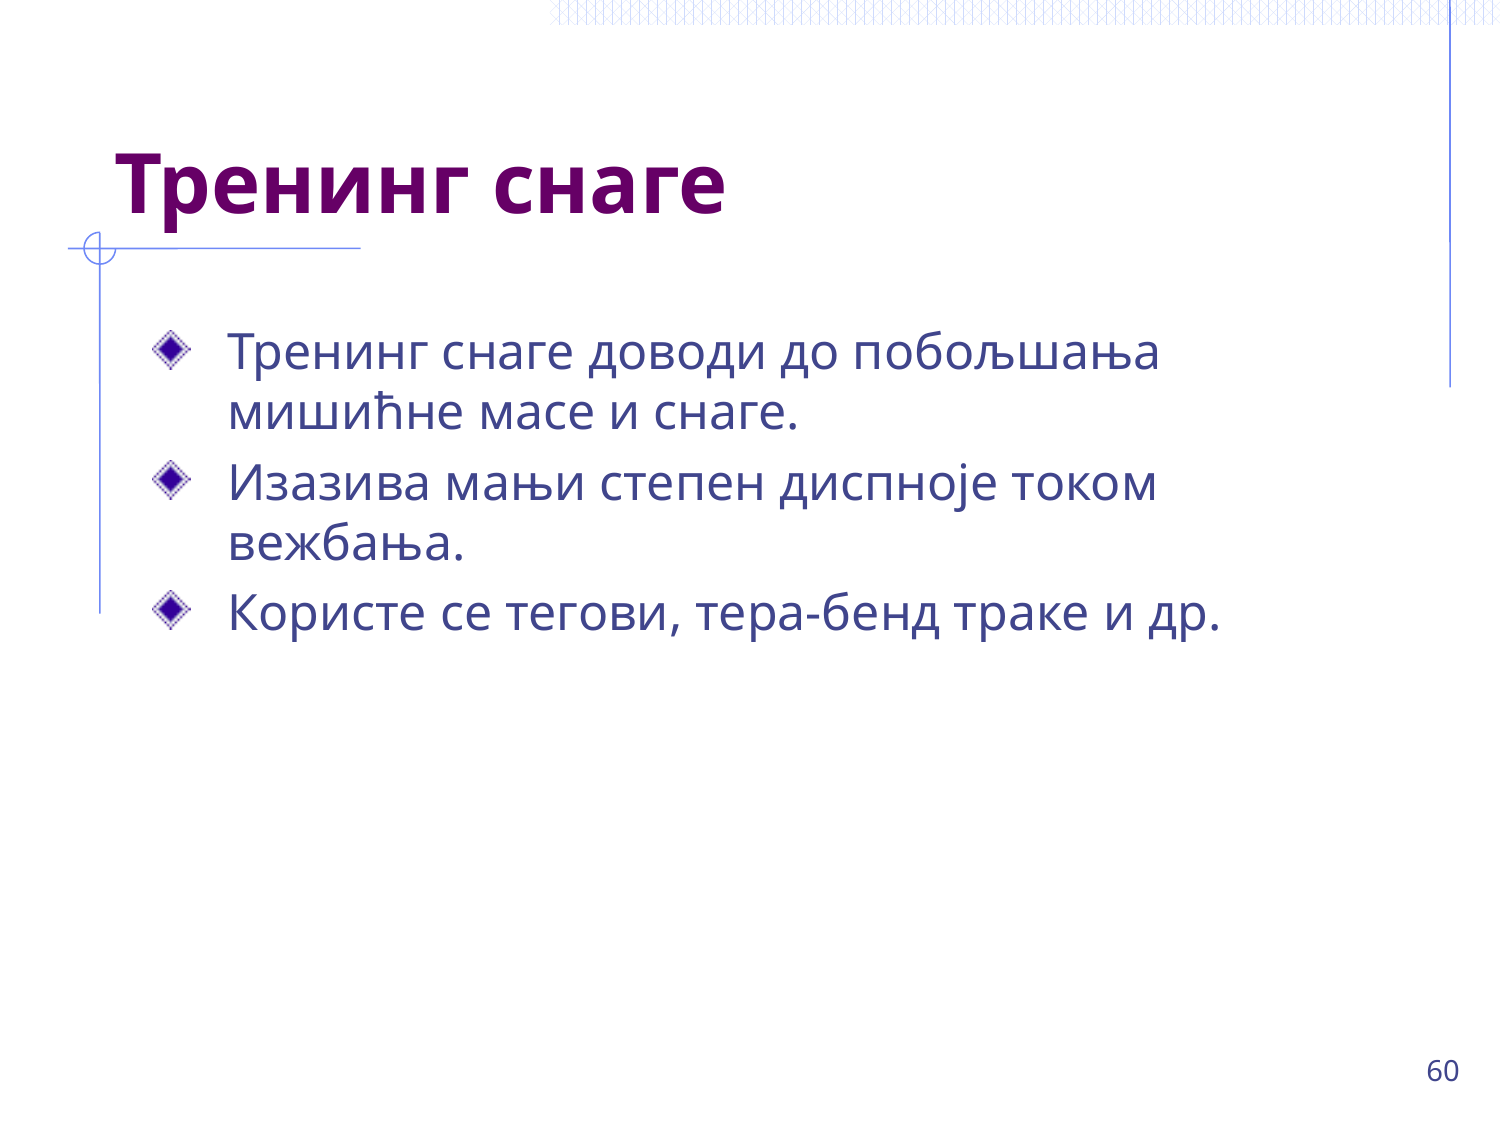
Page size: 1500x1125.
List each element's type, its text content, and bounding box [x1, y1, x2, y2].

title Тренинг снаге [99, 49, 1376, 238]
picture [152, 330, 191, 370]
slide_number 60 [1162, 1025, 1475, 1100]
picture [152, 460, 191, 500]
list Тренинг снаге доводи до побољшања мишићне масе и снаге. Изазива мањи степен диспноје током вежбања. Користе се тегови, тера-бенд траке и др. [137, 312, 1413, 988]
picture [152, 590, 191, 630]
